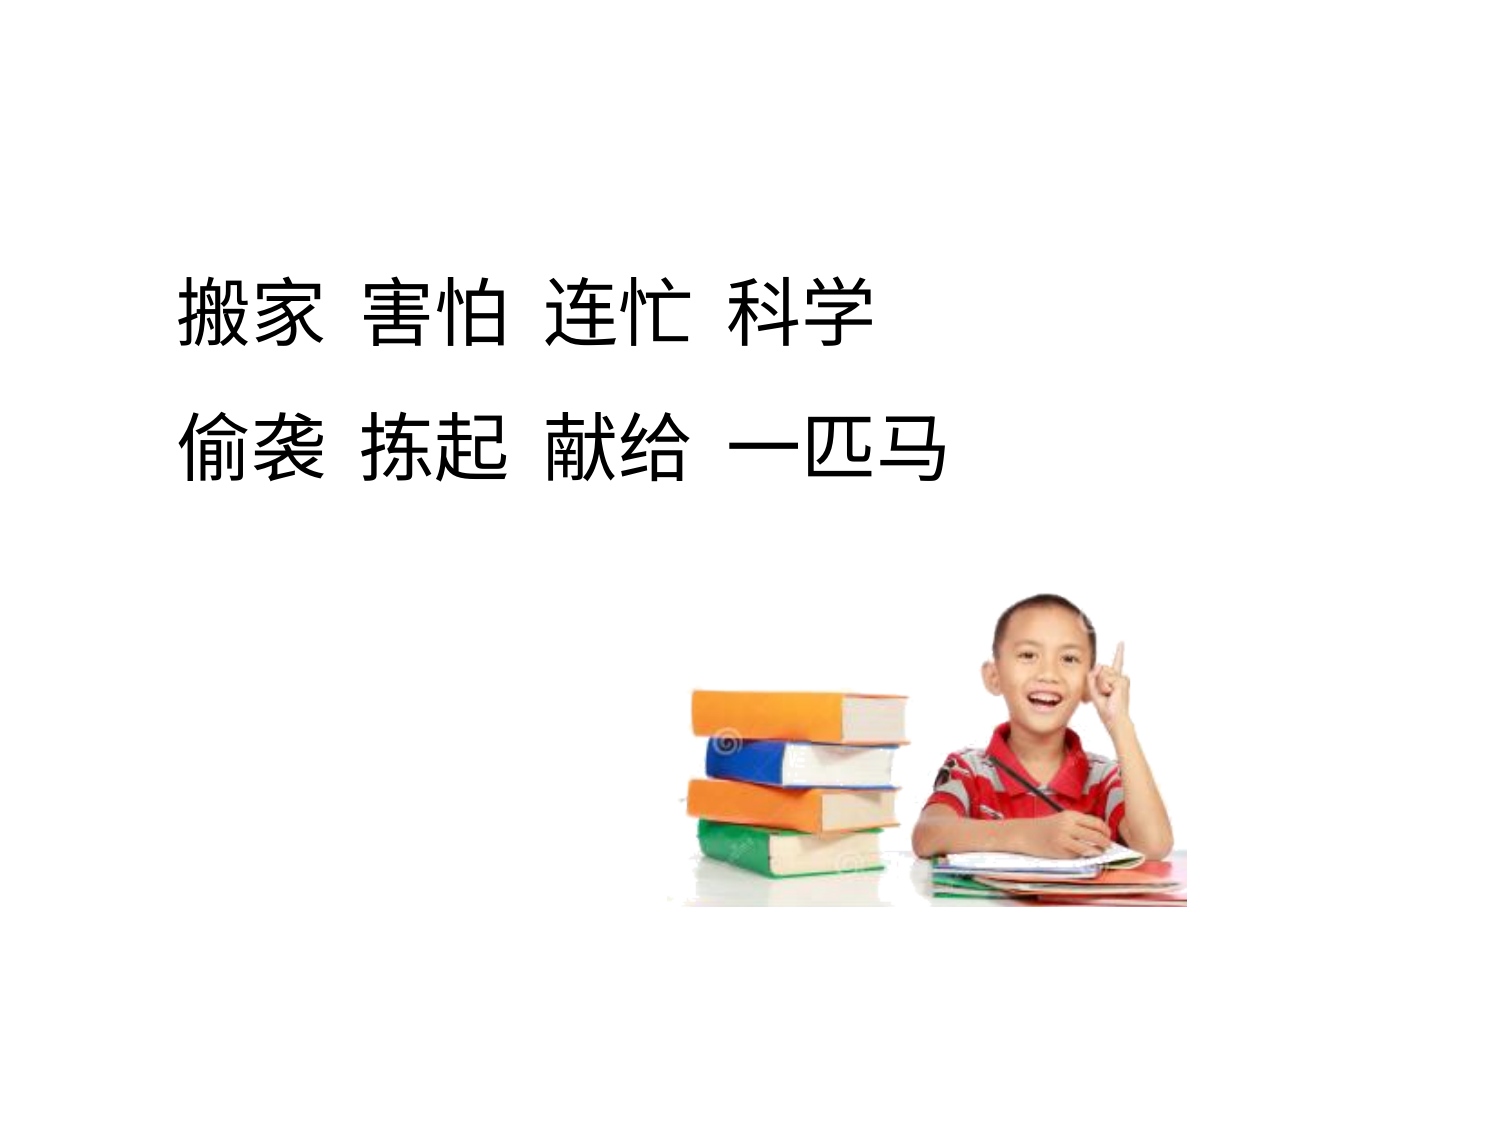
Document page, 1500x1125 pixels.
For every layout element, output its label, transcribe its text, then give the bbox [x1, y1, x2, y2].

picture [666, 550, 1188, 907]
text_box 搬家 害怕 连忙 科学 偷袭 拣起 献给 一匹马 [123, 213, 1140, 498]
